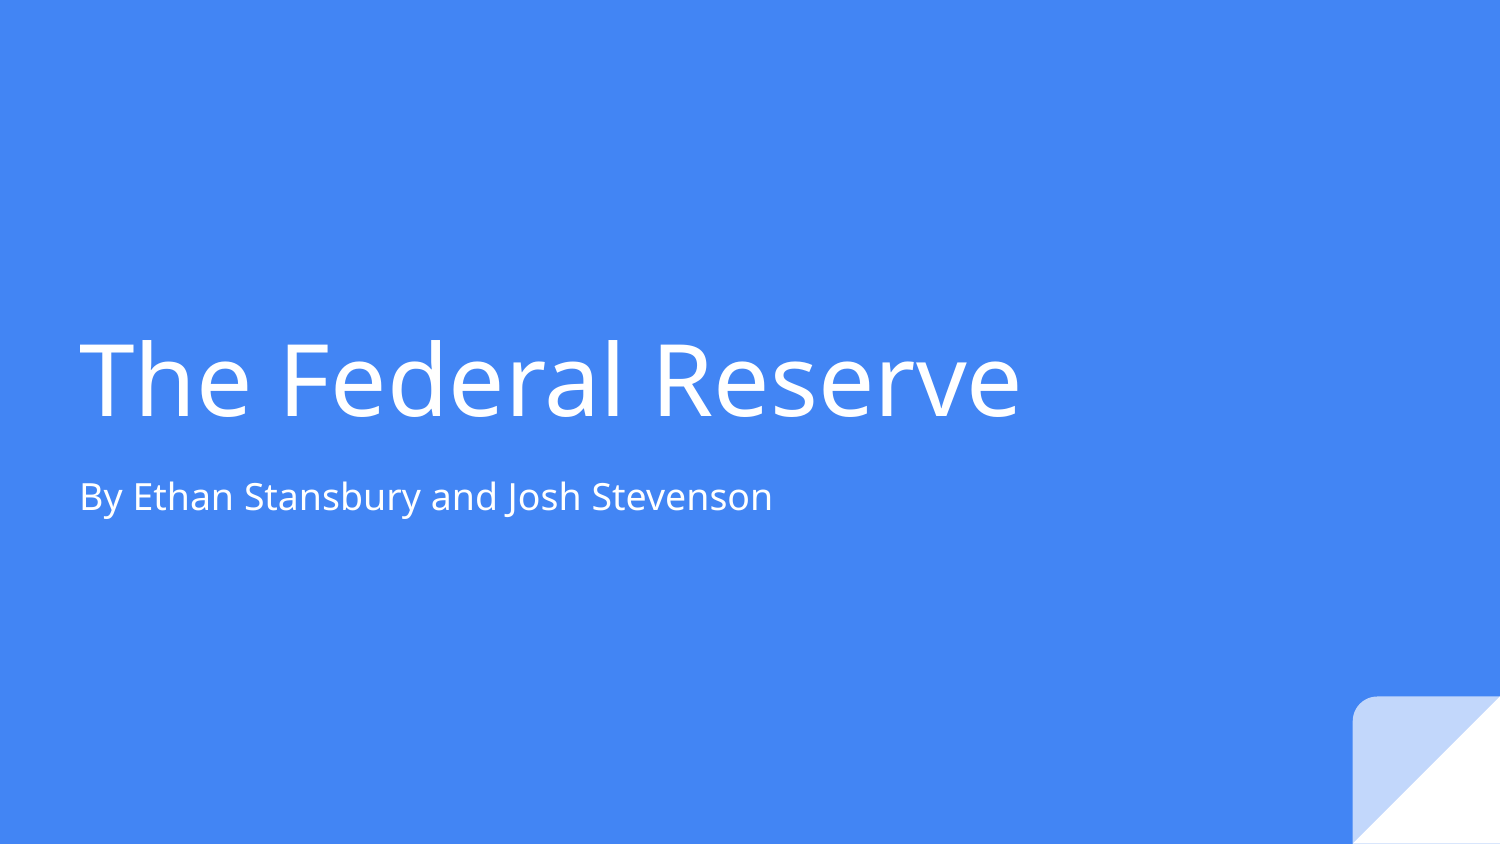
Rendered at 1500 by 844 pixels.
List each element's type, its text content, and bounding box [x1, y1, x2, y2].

title The Federal Reserve [64, 298, 1413, 452]
subtitle By Ethan Stansbury and Josh Stevenson [64, 457, 1413, 529]
